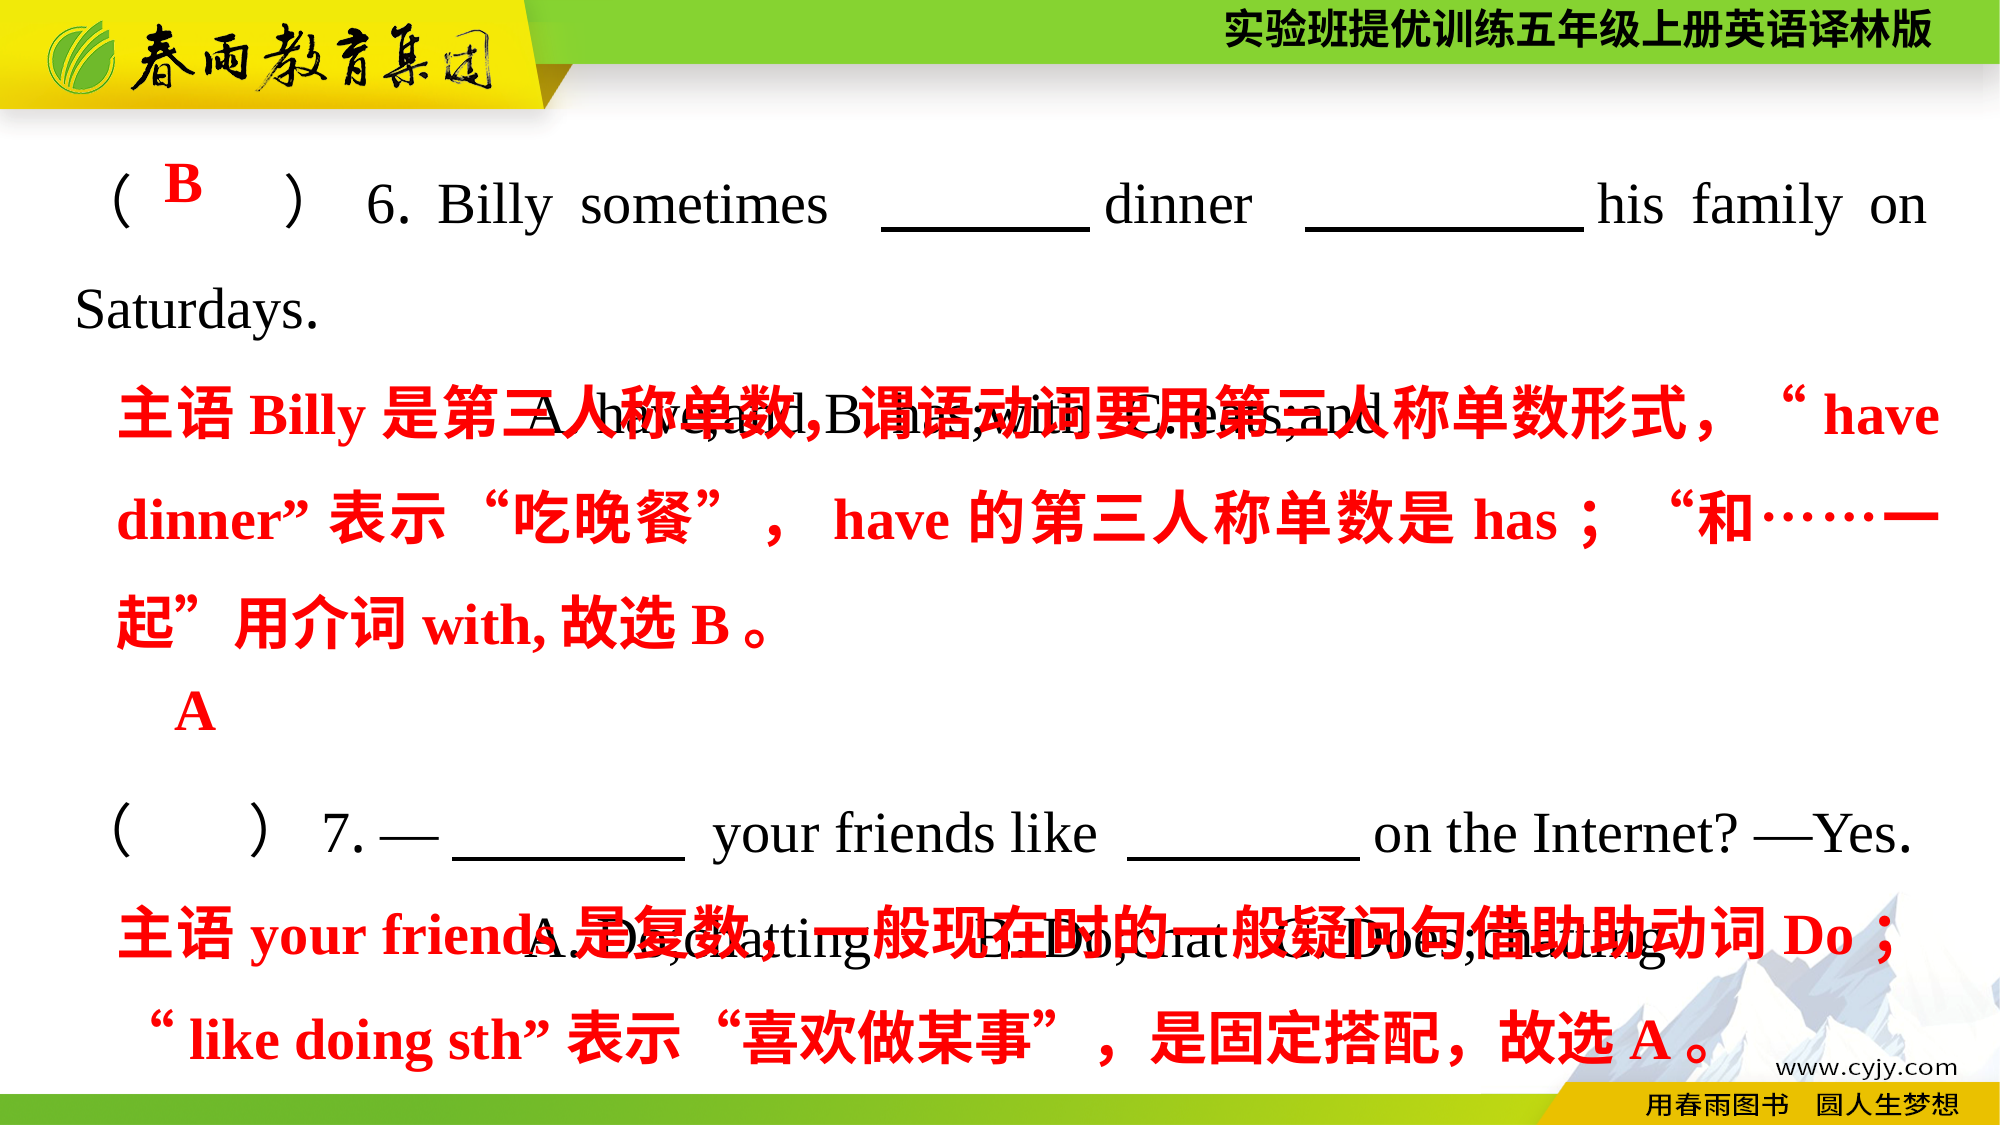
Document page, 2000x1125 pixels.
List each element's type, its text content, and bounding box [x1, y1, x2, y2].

text_box 主语your friends是复数，一般现在时的一般疑问句借助助动词Do；“like doing sth”表示“喜欢做某事”，是固定搭配，故选A。 [102, 853, 1944, 1079]
list （ ）6. Billy sometimes dinner his family on Saturdays. A. have;and B. has;with C. eats;and （ ）7. — your friends like on the Internet? —Yes. A. Do;chatting B. Do;chat C. Does;chatting [59, 122, 1944, 880]
picture [0, 0, 2000, 1125]
text_box 主语Billy是第三人称单数，谓语动词要用第三人称单数形式，“have dinner”表示“吃晚餐”，have的第三人称单数是has；“和……一起”用介词with,故选B。 [102, 334, 1956, 664]
text_box B [149, 137, 219, 222]
text_box A [159, 664, 232, 750]
